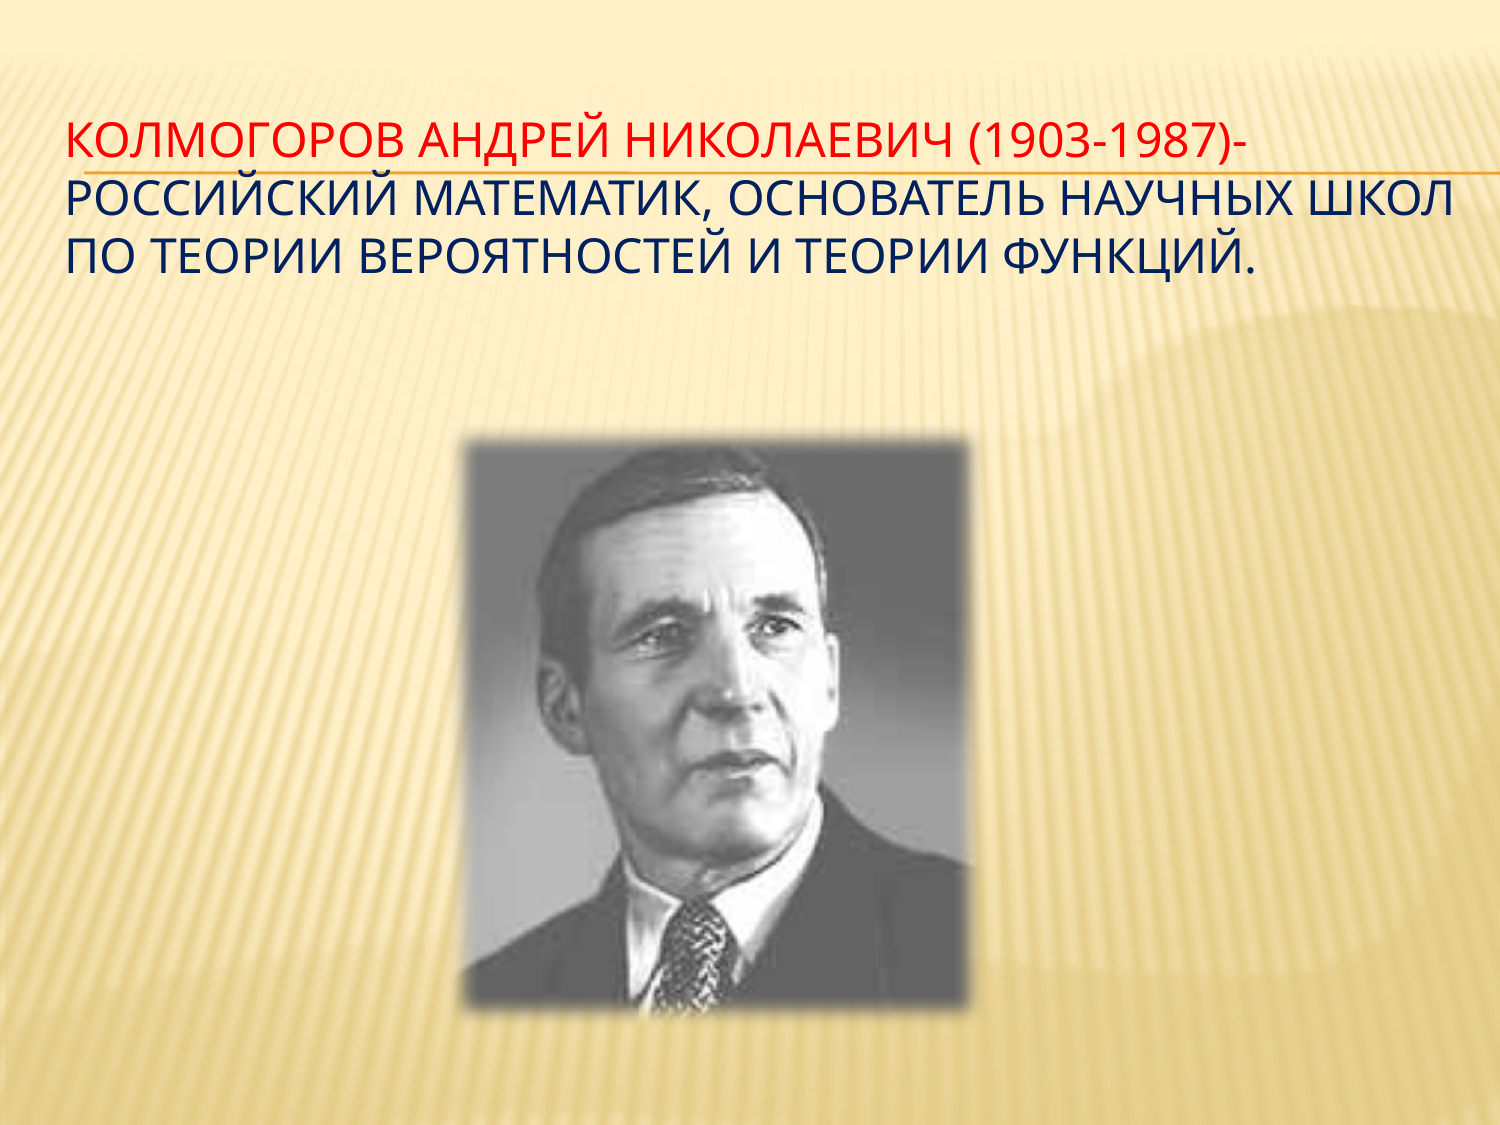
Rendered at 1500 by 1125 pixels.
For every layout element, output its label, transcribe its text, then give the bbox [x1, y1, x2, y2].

title КОЛМОГОРОВ Андрей Николаевич (1903-1987)- российский математик, основатель научных школ по теории вероятностей и теории функций. [50, 75, 1475, 375]
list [444, 421, 987, 1029]
